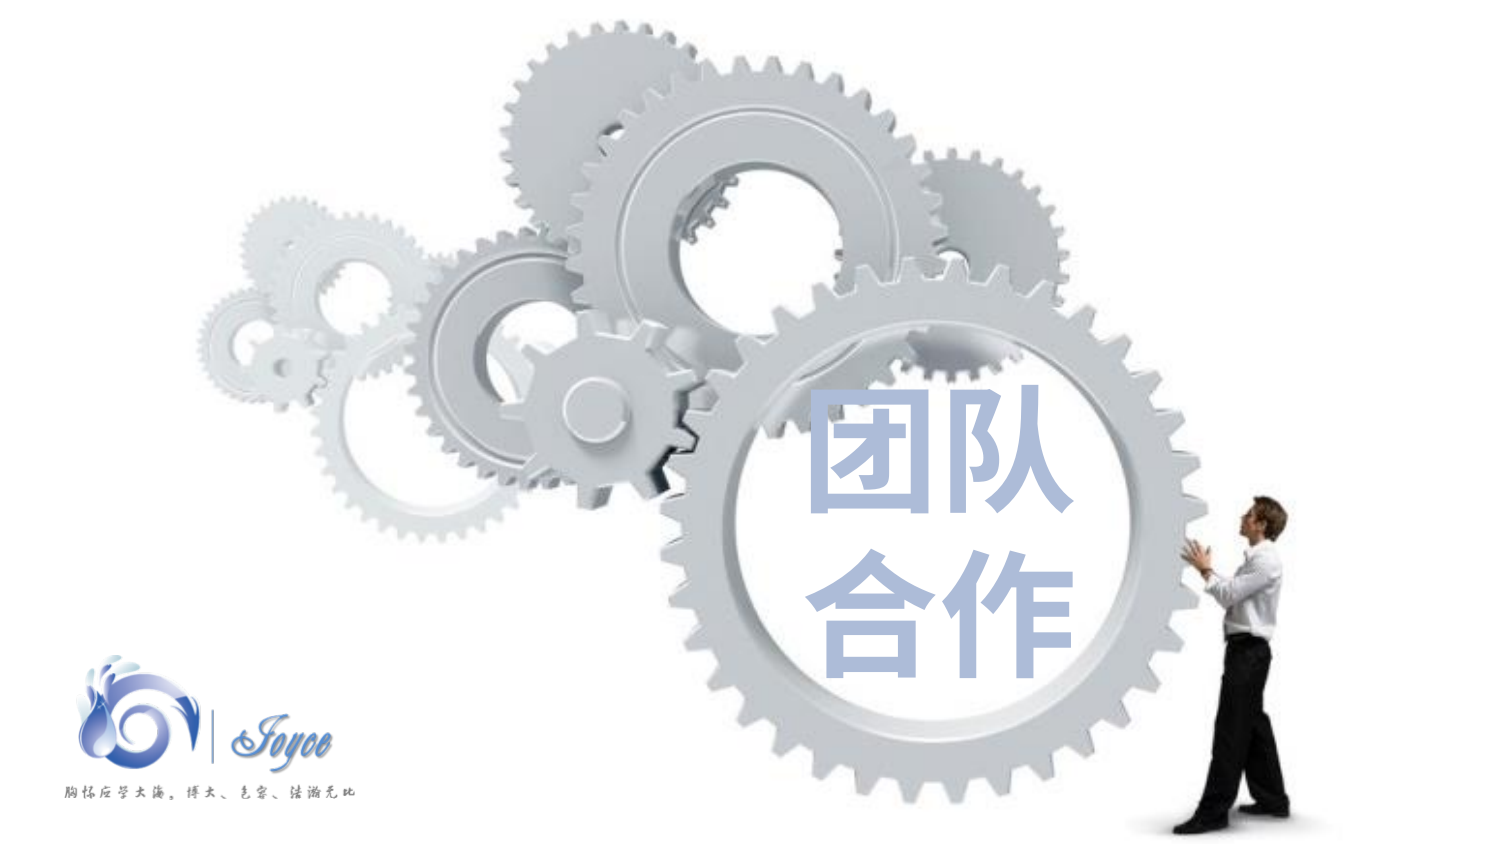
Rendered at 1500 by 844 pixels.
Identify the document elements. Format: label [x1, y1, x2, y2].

picture [52, 4, 1397, 844]
